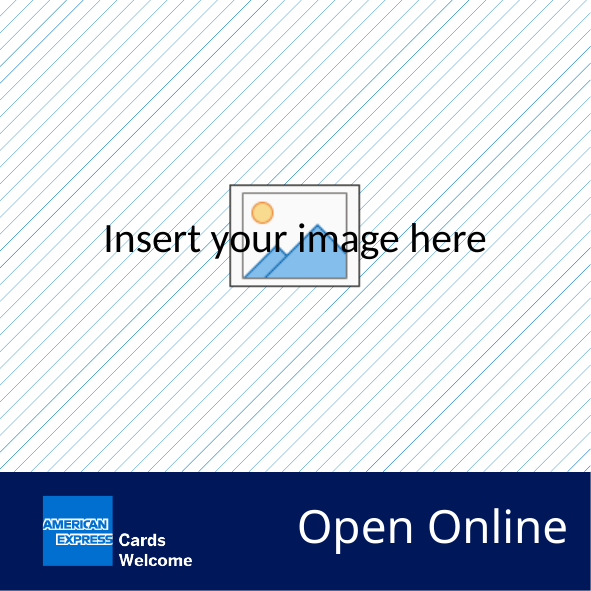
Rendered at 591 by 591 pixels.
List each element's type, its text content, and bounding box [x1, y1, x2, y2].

text_box Open Online [217, 490, 583, 561]
picture [0, 0, 591, 591]
